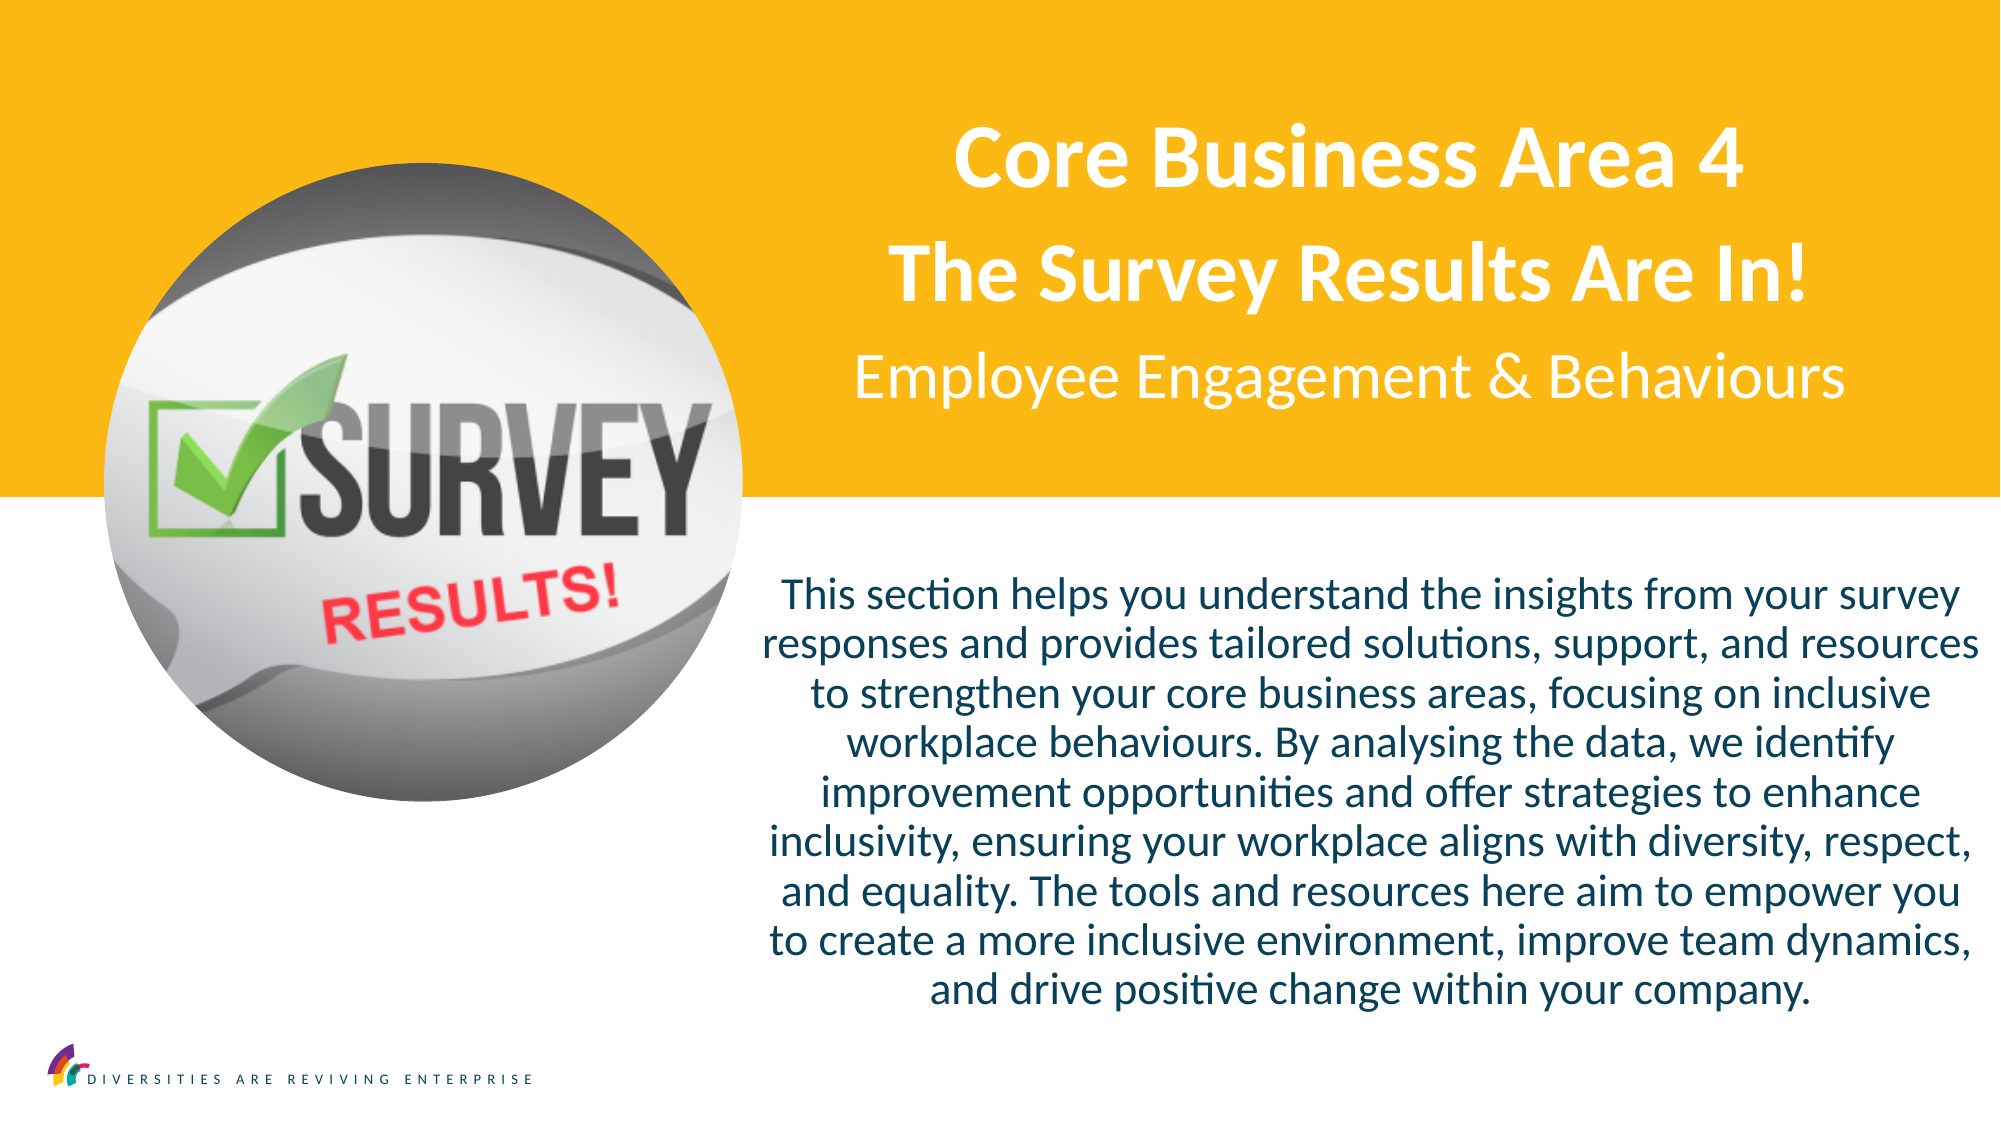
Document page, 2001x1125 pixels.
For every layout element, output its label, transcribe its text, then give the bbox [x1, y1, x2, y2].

list Core Business Area 4 The Survey Results Are In! Employee Engagement & Behaviours [830, 183, 1871, 339]
list This section helps you understand the insights from your survey responses and provides tailored solutions, support, and resources to strengthen your core business areas, focusing on inclusive workplace behaviours. By analysing the data, we identify improvement opportunities and offer strategies to enhance inclusivity, ensuring your workplace aligns with diversity, respect, and equality. The tools and resources here aim to empower you to create a more inclusive environment, improve team dynamics, and drive positive change within your company. [742, 562, 2000, 888]
picture [103, 162, 743, 802]
